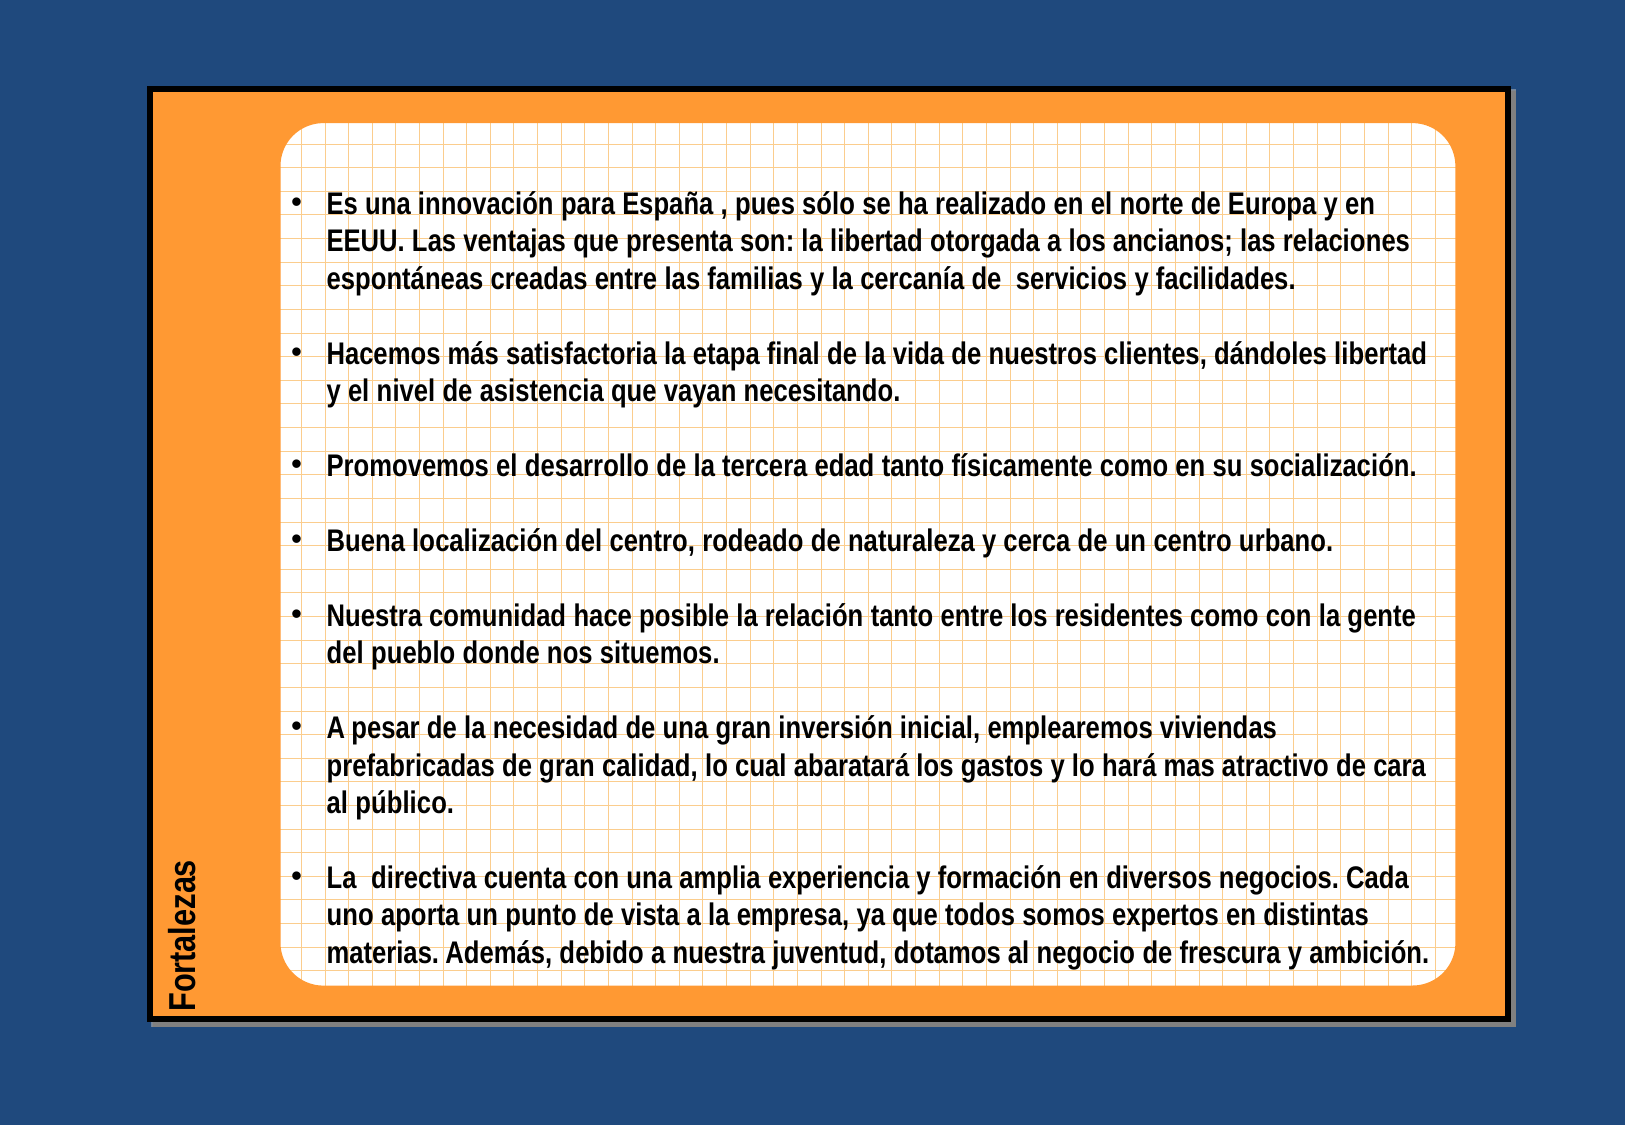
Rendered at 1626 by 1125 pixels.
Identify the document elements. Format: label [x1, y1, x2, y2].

text_box [149, 88, 1509, 1020]
